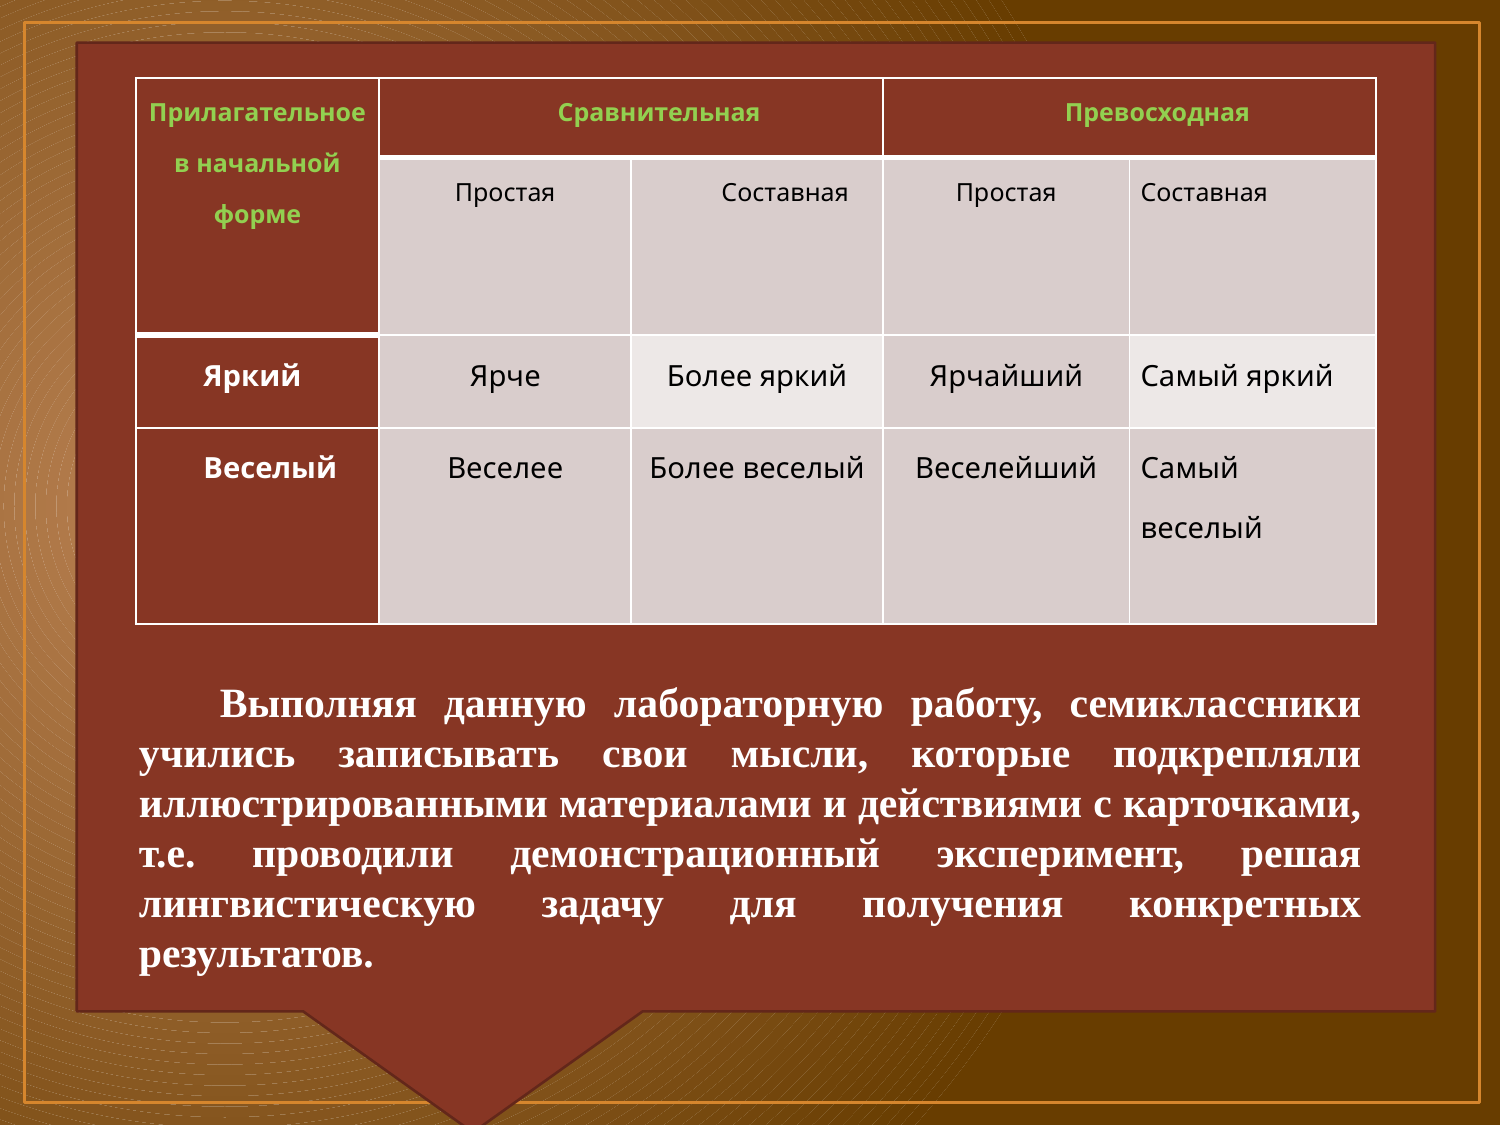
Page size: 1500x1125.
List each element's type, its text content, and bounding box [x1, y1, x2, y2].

table_cell Более веселый [632, 429, 882, 623]
table_cell Самый яркий [1130, 336, 1375, 427]
table_header Превосходная [884, 79, 1375, 155]
text_box [75, 41, 1437, 1125]
table_cell Веселее [380, 429, 630, 623]
table_cell Более яркий [632, 336, 882, 427]
table_cell Простая [884, 160, 1129, 334]
table_cell Веселейший [884, 429, 1129, 623]
table_cell Яркий [137, 338, 378, 427]
table_header Сравнительная [380, 79, 882, 155]
text_box Выполняя данную лабораторную работу, семиклассники учились записывать свои мысли, которые подкрепляли иллюстрированными материалами и действиями с карточками, т.е. проводили демонстрационный эксперимент, решая лингвистическую задачу для получения конкретных результатов. [123, 668, 1376, 984]
table_cell Составная [632, 160, 882, 334]
table_header Прилагательное в начальной форме [137, 79, 378, 332]
table_cell Простая [380, 160, 630, 334]
table_cell Ярчайший [884, 336, 1129, 427]
table_cell Составная [1130, 160, 1375, 334]
table_cell Веселый [137, 429, 378, 623]
table_cell Самый веселый [1130, 429, 1375, 623]
table_cell Ярче [380, 336, 630, 427]
